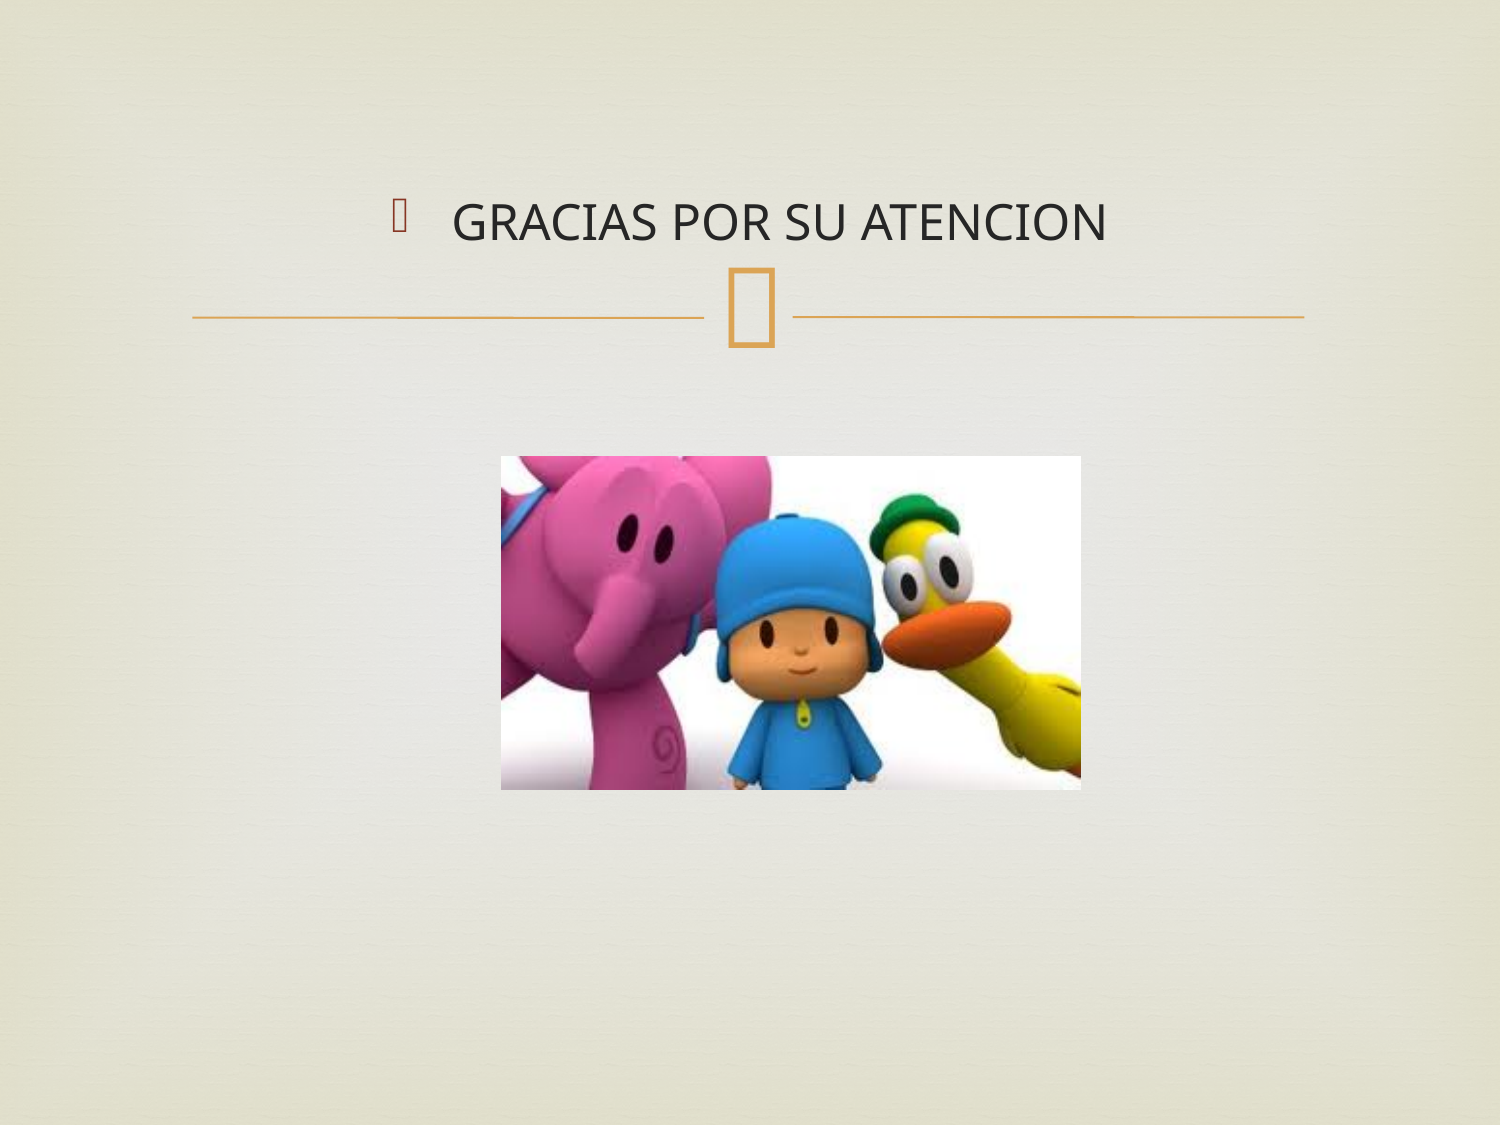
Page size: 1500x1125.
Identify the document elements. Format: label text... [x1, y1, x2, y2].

picture [501, 455, 1082, 791]
list GRACIAS POR SU ATENCION [114, 42, 1386, 1005]
